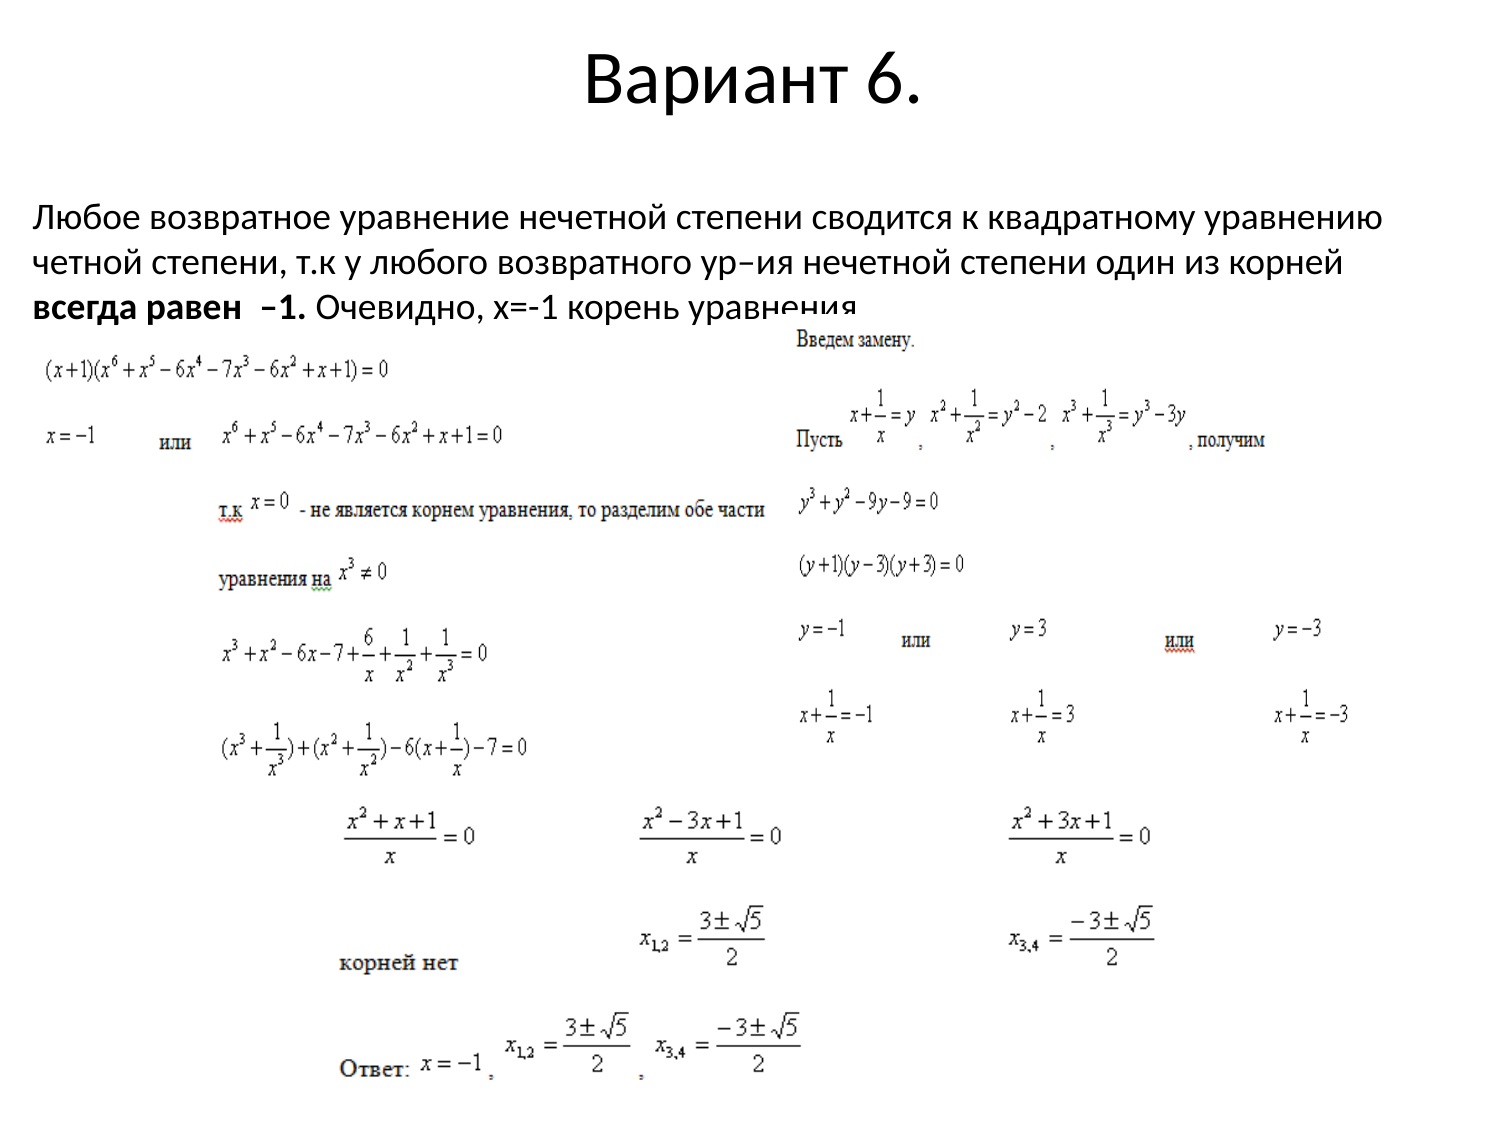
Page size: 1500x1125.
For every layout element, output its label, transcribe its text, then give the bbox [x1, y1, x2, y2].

picture [2, 314, 1422, 1091]
text_box Любое возвратное уравнение нечетной степени сводится к квадратному уравнению четной степени, т.к у любого возвратного ур–ия нечетной степени один из корней всегда равен –1. Очевидно, х=-1 корень уравнения. [17, 184, 1471, 335]
